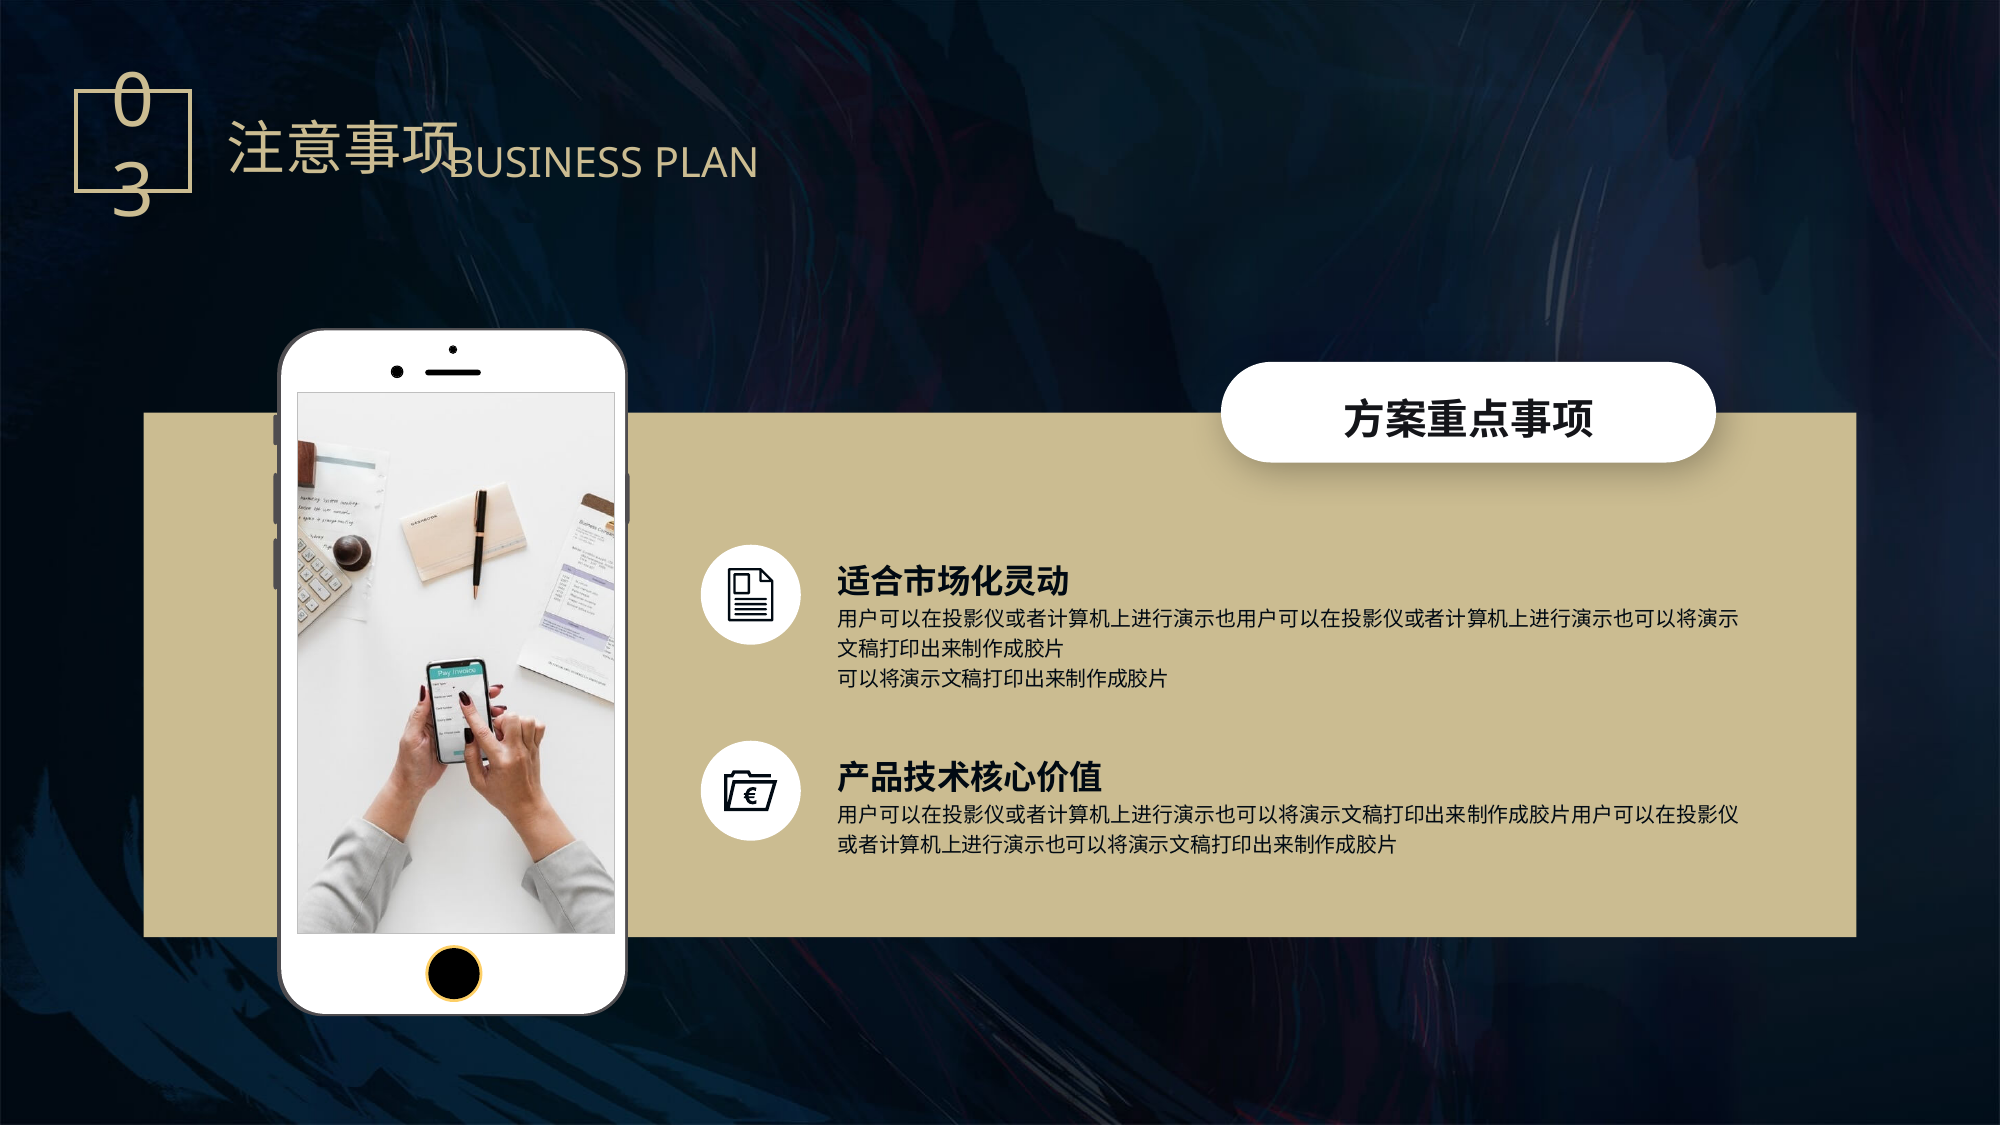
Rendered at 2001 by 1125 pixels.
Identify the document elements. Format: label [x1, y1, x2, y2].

picture [0, 0, 2000, 1125]
text_box [700, 544, 801, 645]
text_box [75, 90, 748, 195]
text_box [142, 412, 273, 938]
text_box [630, 412, 1857, 938]
text_box [700, 740, 801, 841]
text_box [273, 328, 630, 1017]
text_box [822, 740, 1754, 866]
text_box [1220, 361, 1717, 463]
text_box [822, 544, 1754, 700]
